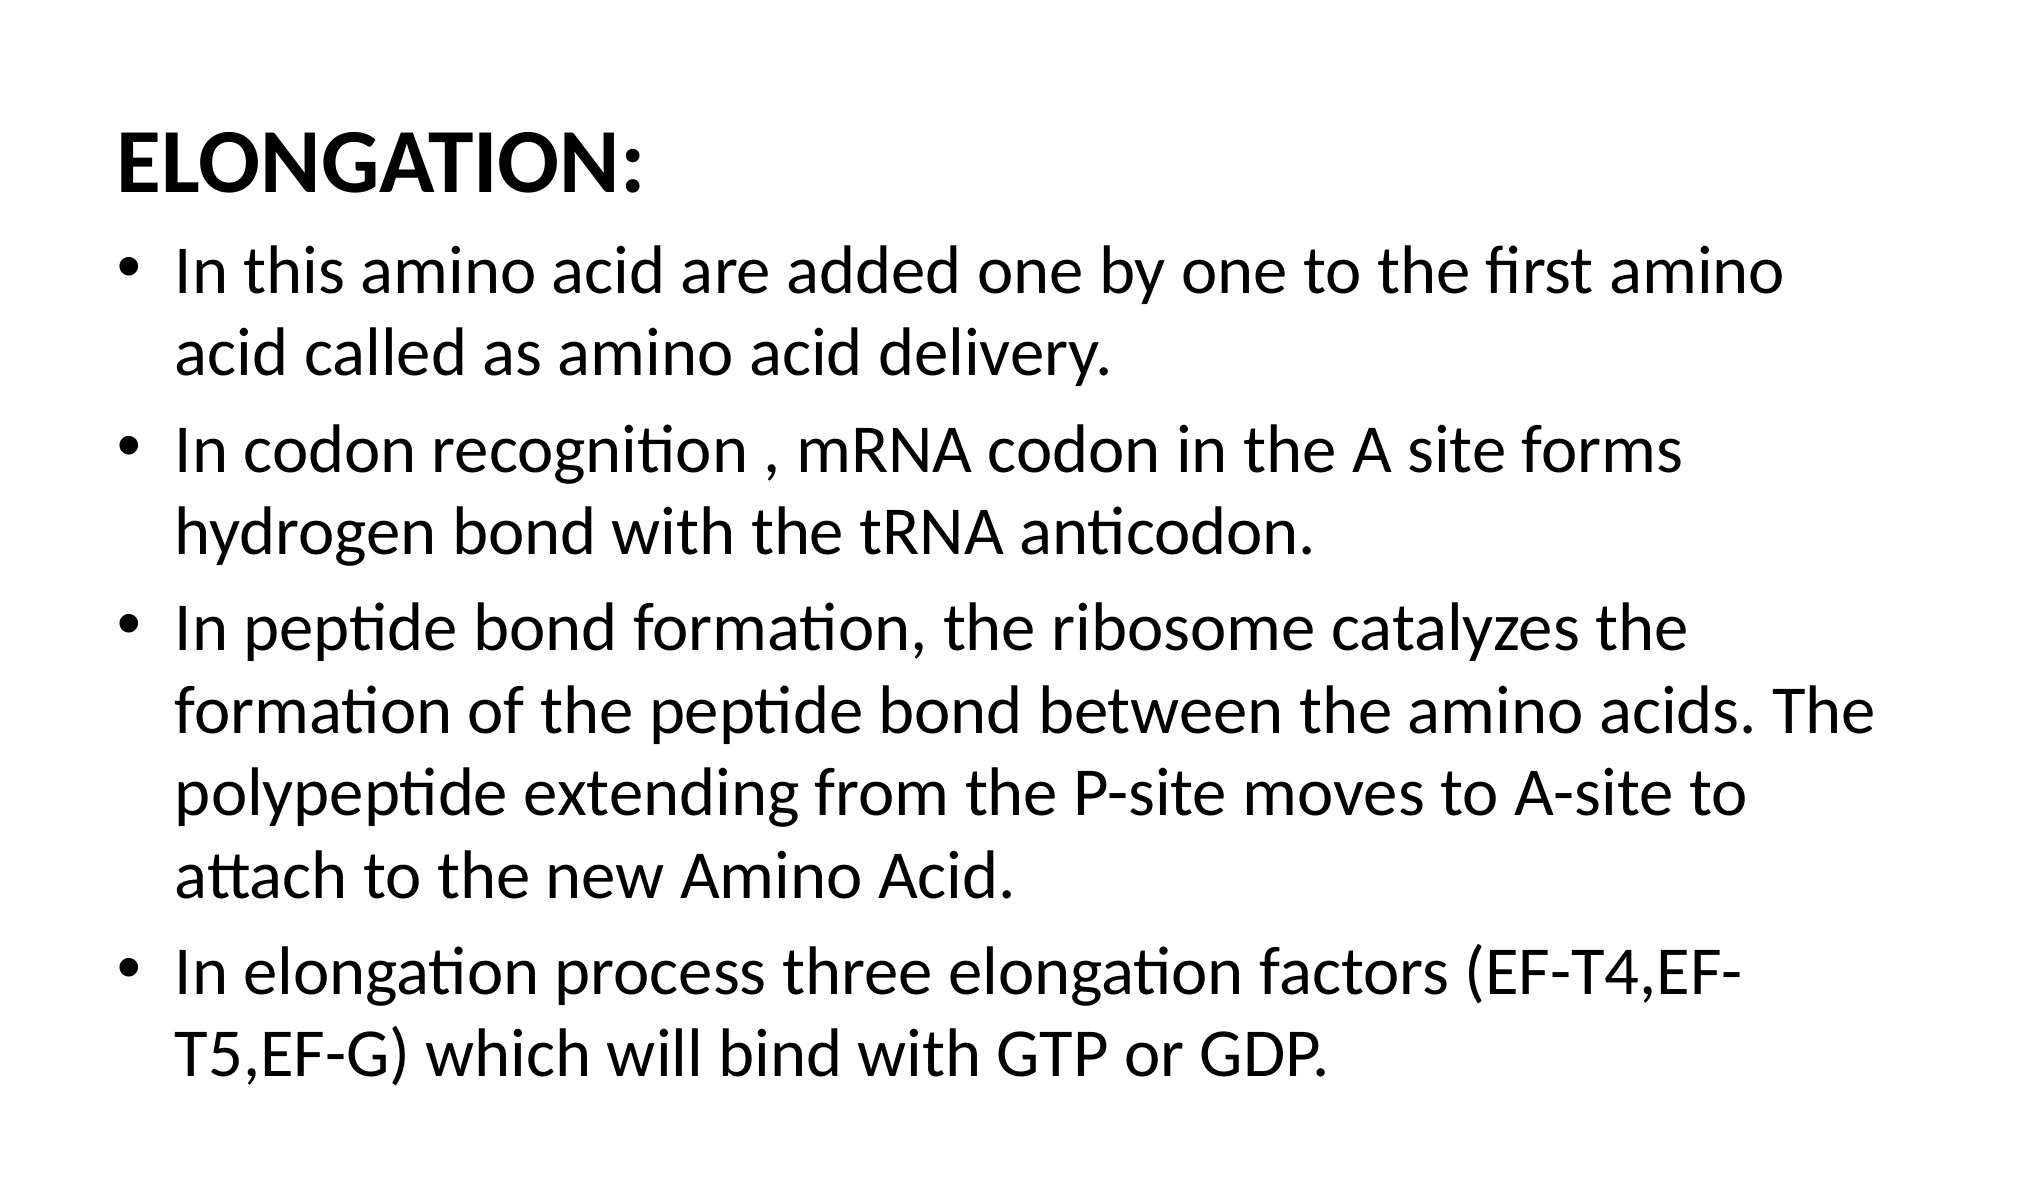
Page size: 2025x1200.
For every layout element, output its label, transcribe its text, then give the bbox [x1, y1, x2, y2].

list ELONGATION: In this amino acid are added one by one to the first amino acid called as amino acid delivery. In codon recognition , mRNA codon in the A site forms hydrogen bond with the tRNA anticodon. In peptide bond formation, the ribosome catalyzes the formation of the peptide bond between the amino acids. The polypeptide extending from the P-site moves to A-site to attach to the new Amino Acid. In elongation process three elongation factors (EF-T4,EF-T5,EF-G) which will bind with GTP or GDP. [101, 93, 1924, 1072]
